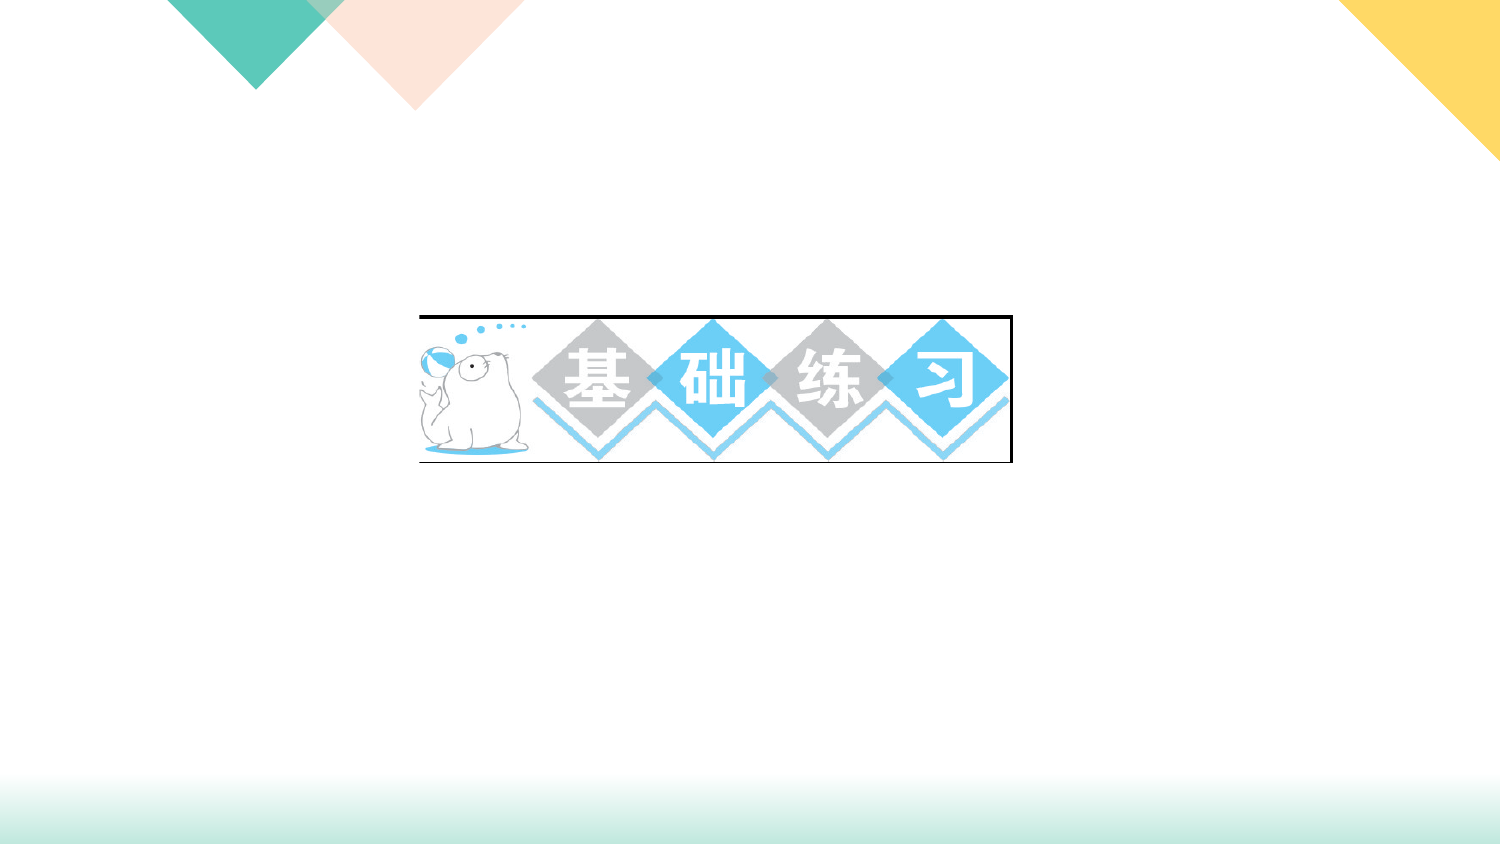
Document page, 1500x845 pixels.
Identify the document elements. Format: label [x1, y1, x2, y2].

picture [418, 315, 1014, 463]
